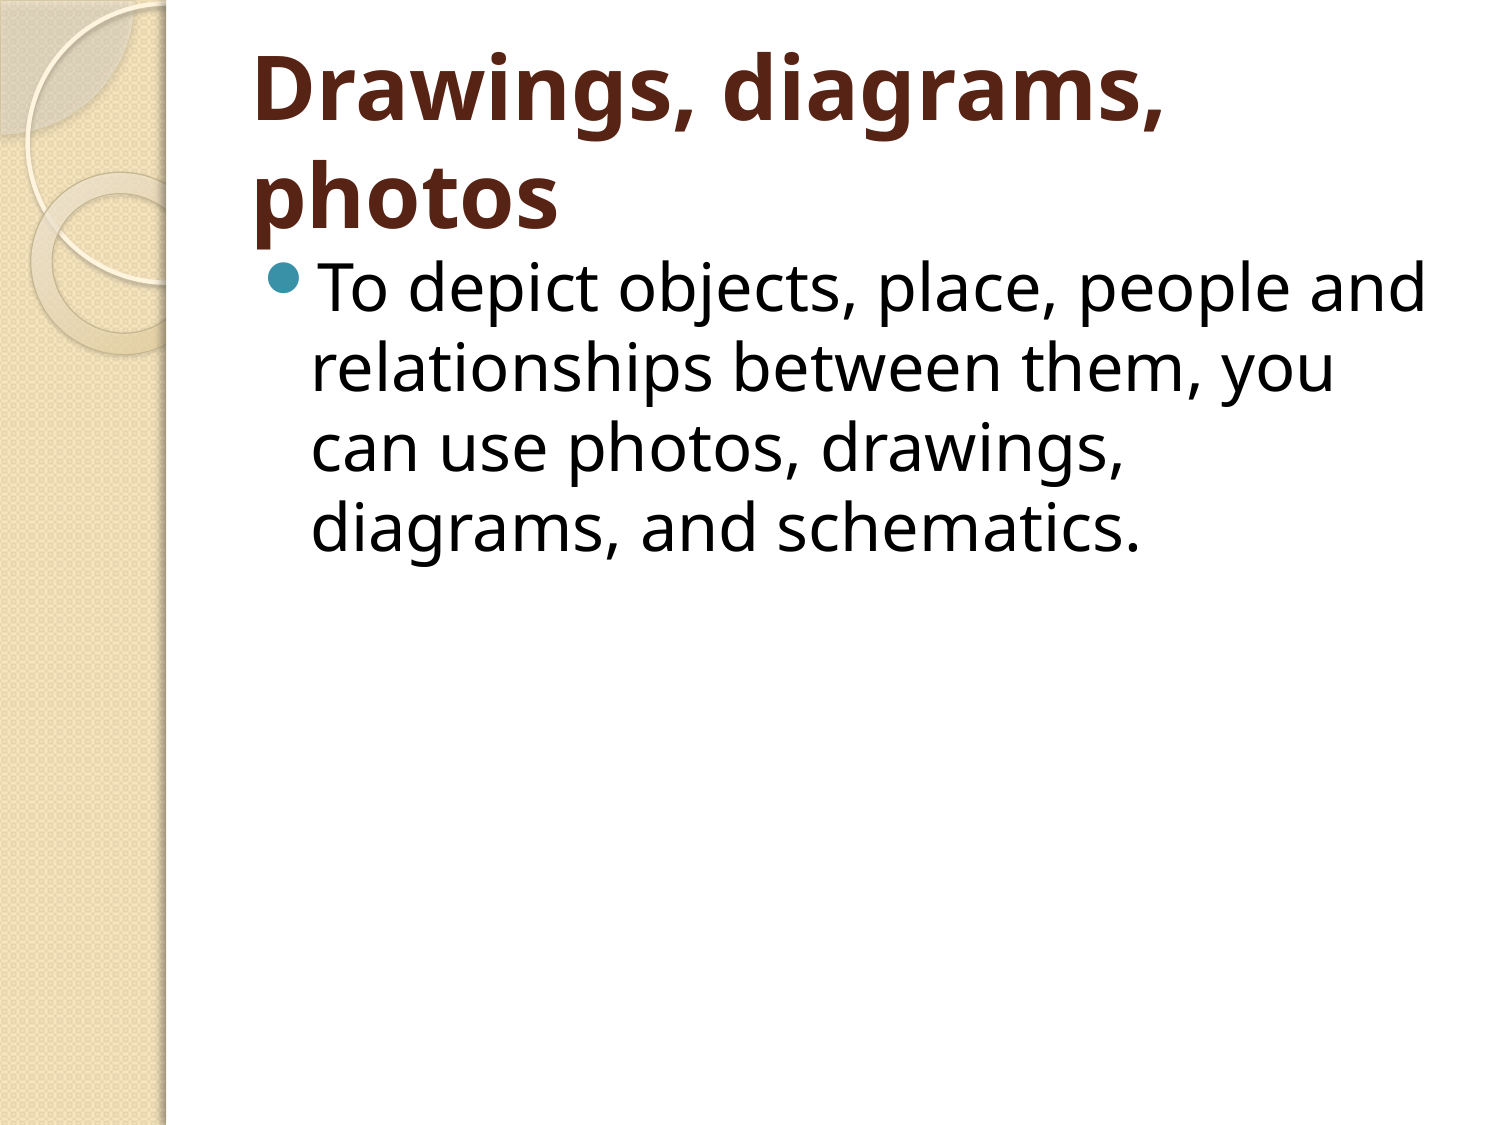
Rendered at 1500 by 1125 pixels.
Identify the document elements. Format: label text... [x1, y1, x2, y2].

title Drawings, diagrams, photos [235, 45, 1466, 233]
list To depict objects, place, people and relationships between them, you can use photos, drawings, diagrams, and schematics. [235, 237, 1466, 1025]
